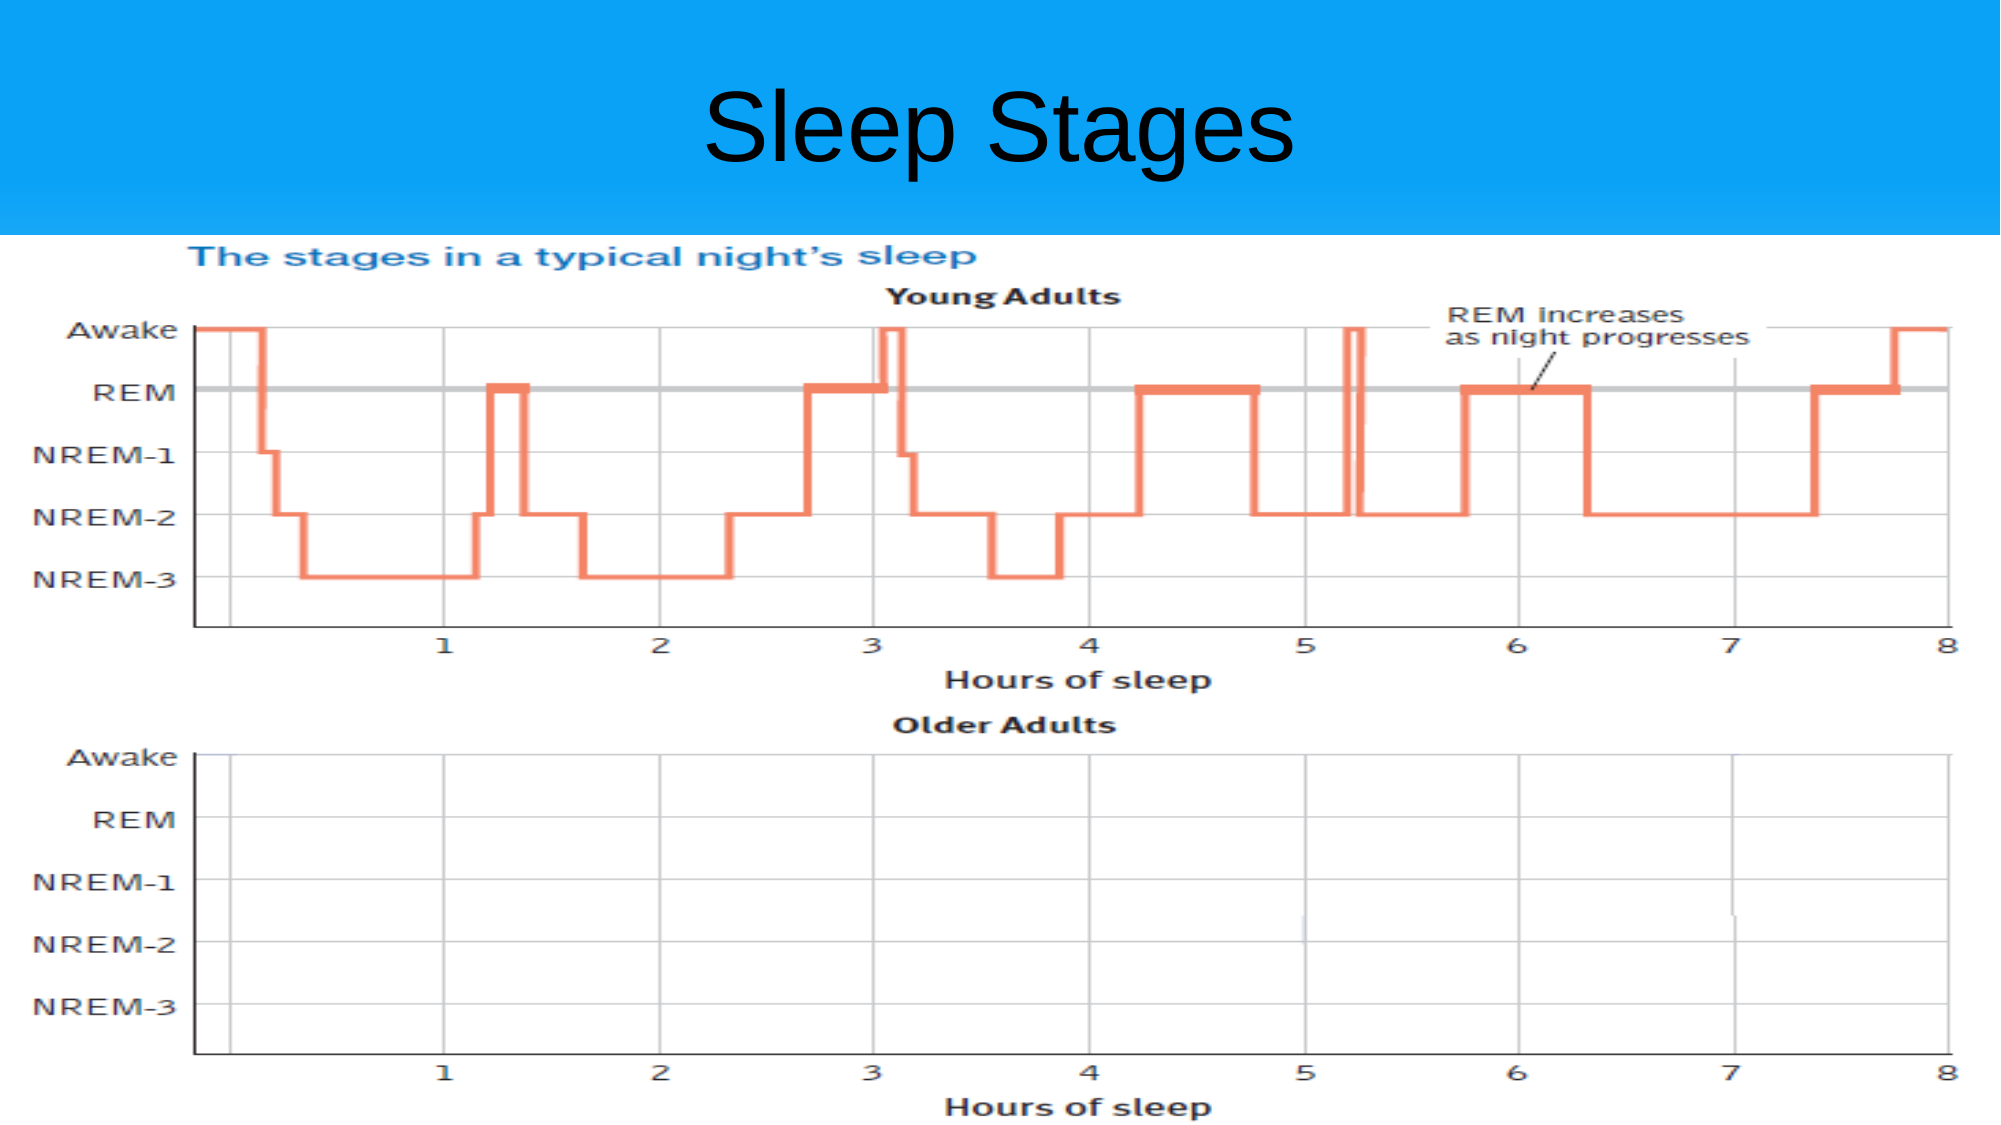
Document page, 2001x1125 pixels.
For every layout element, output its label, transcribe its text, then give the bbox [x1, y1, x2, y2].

title Sleep Stages [249, 0, 1750, 232]
picture [0, 235, 2000, 1125]
